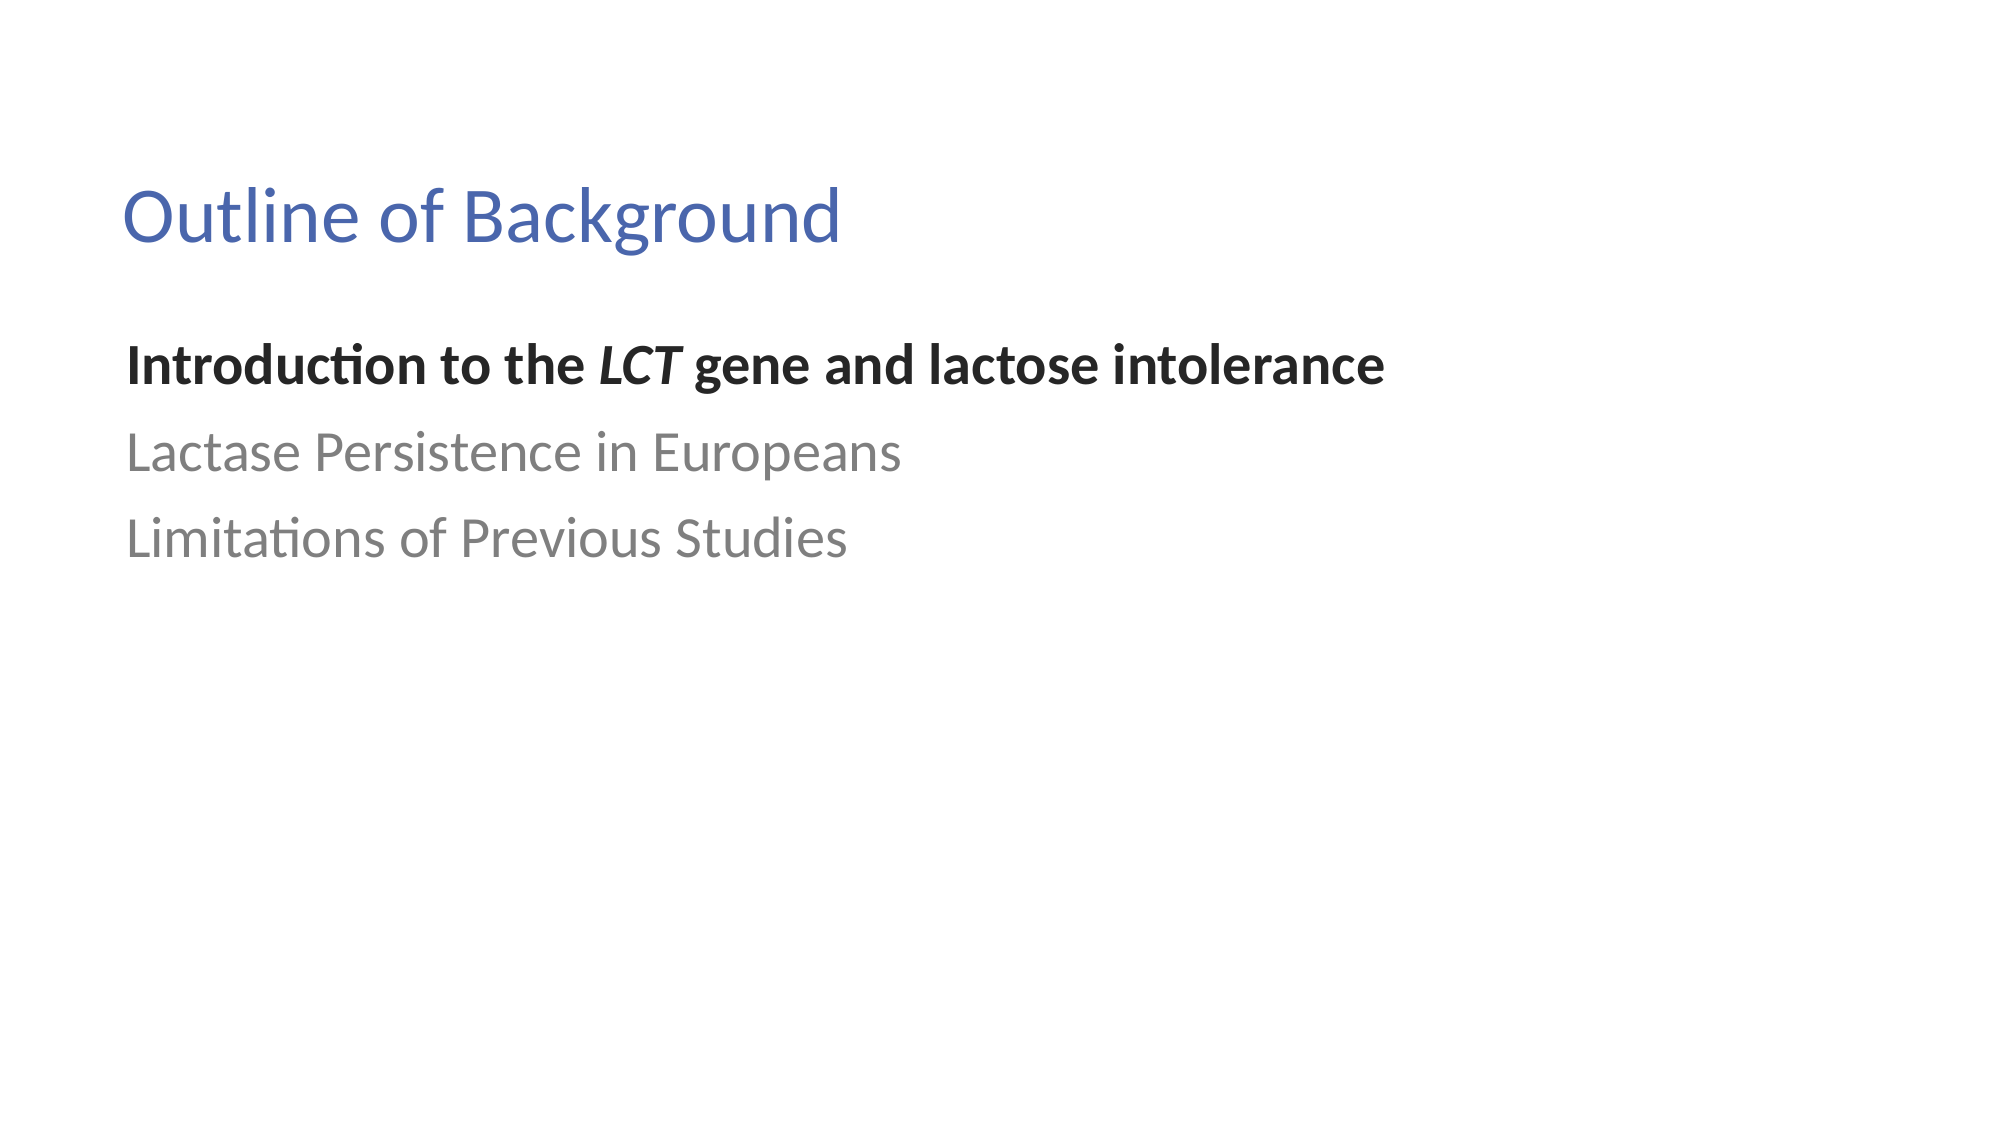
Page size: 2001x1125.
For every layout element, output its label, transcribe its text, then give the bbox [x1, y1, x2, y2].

title Outline of Background [107, 81, 1875, 354]
list Introduction to the LCT gene and lactose intolerance Lactase Persistence in Europeans Limitations of Previous Studies [111, 329, 1876, 948]
